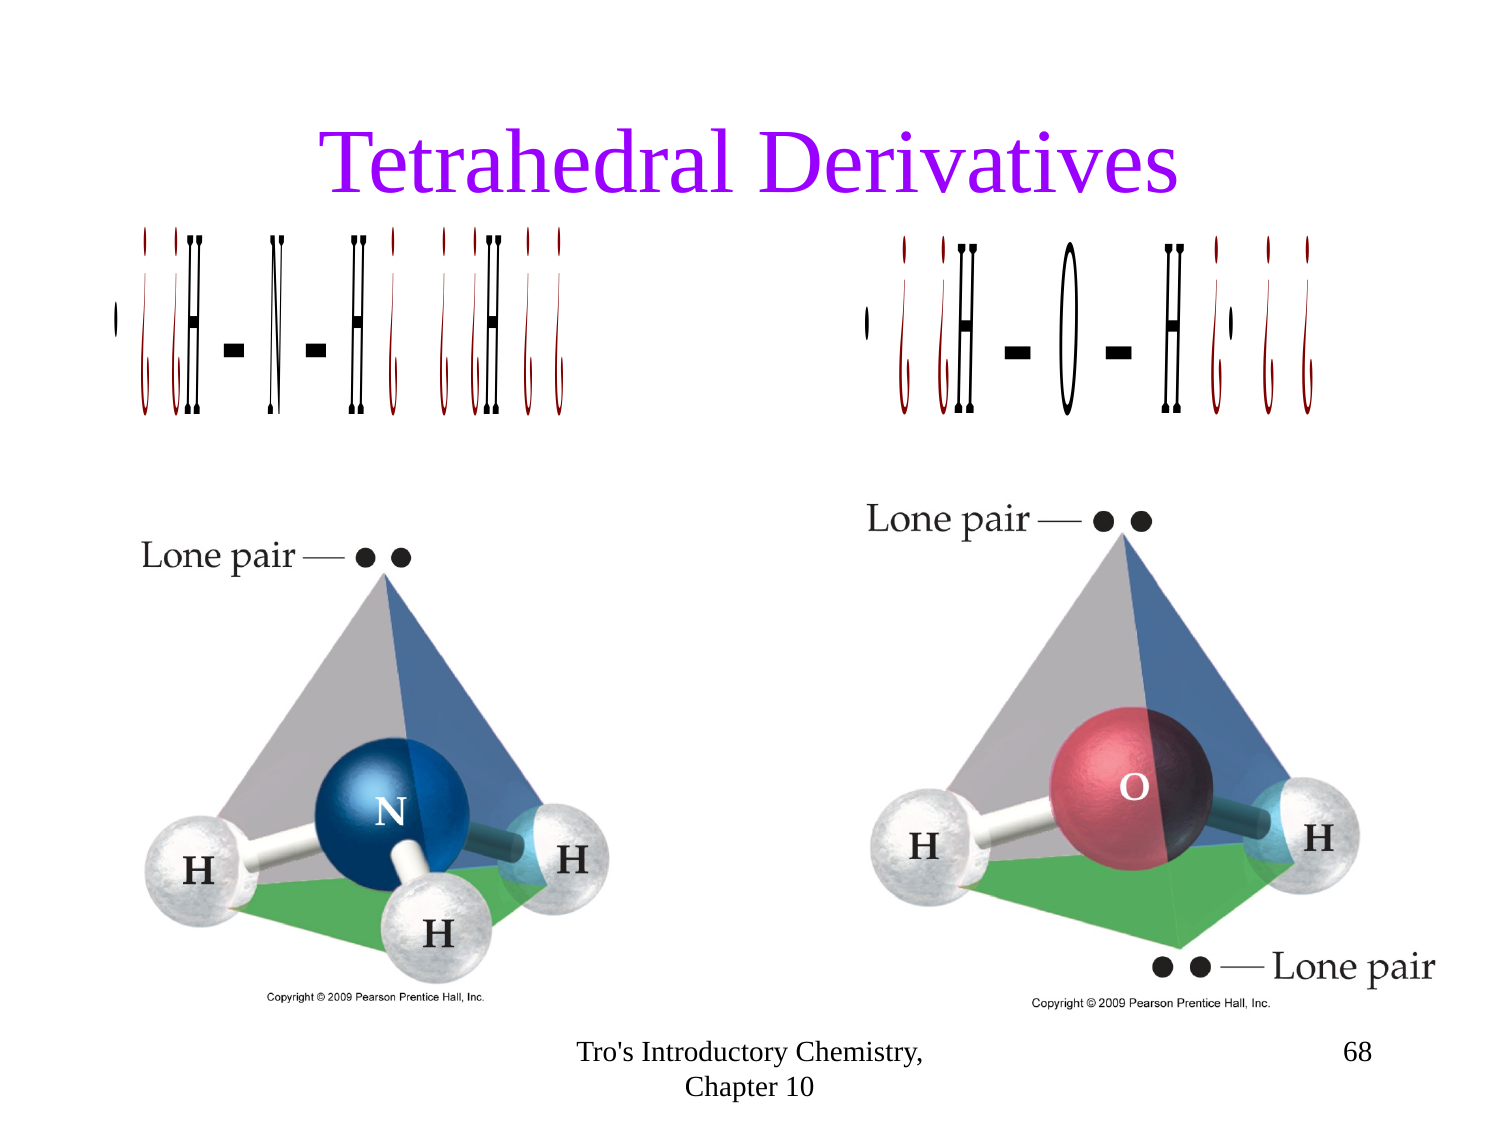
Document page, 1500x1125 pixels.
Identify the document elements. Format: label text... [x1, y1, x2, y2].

picture [862, 499, 1440, 1014]
text_box Tetrahedral Derivatives [112, 62, 1388, 250]
text_box <number> [1074, 1024, 1388, 1100]
picture [137, 537, 615, 1007]
text_box Tro's Introductory Chemistry, Chapter 10 [512, 1024, 988, 1100]
